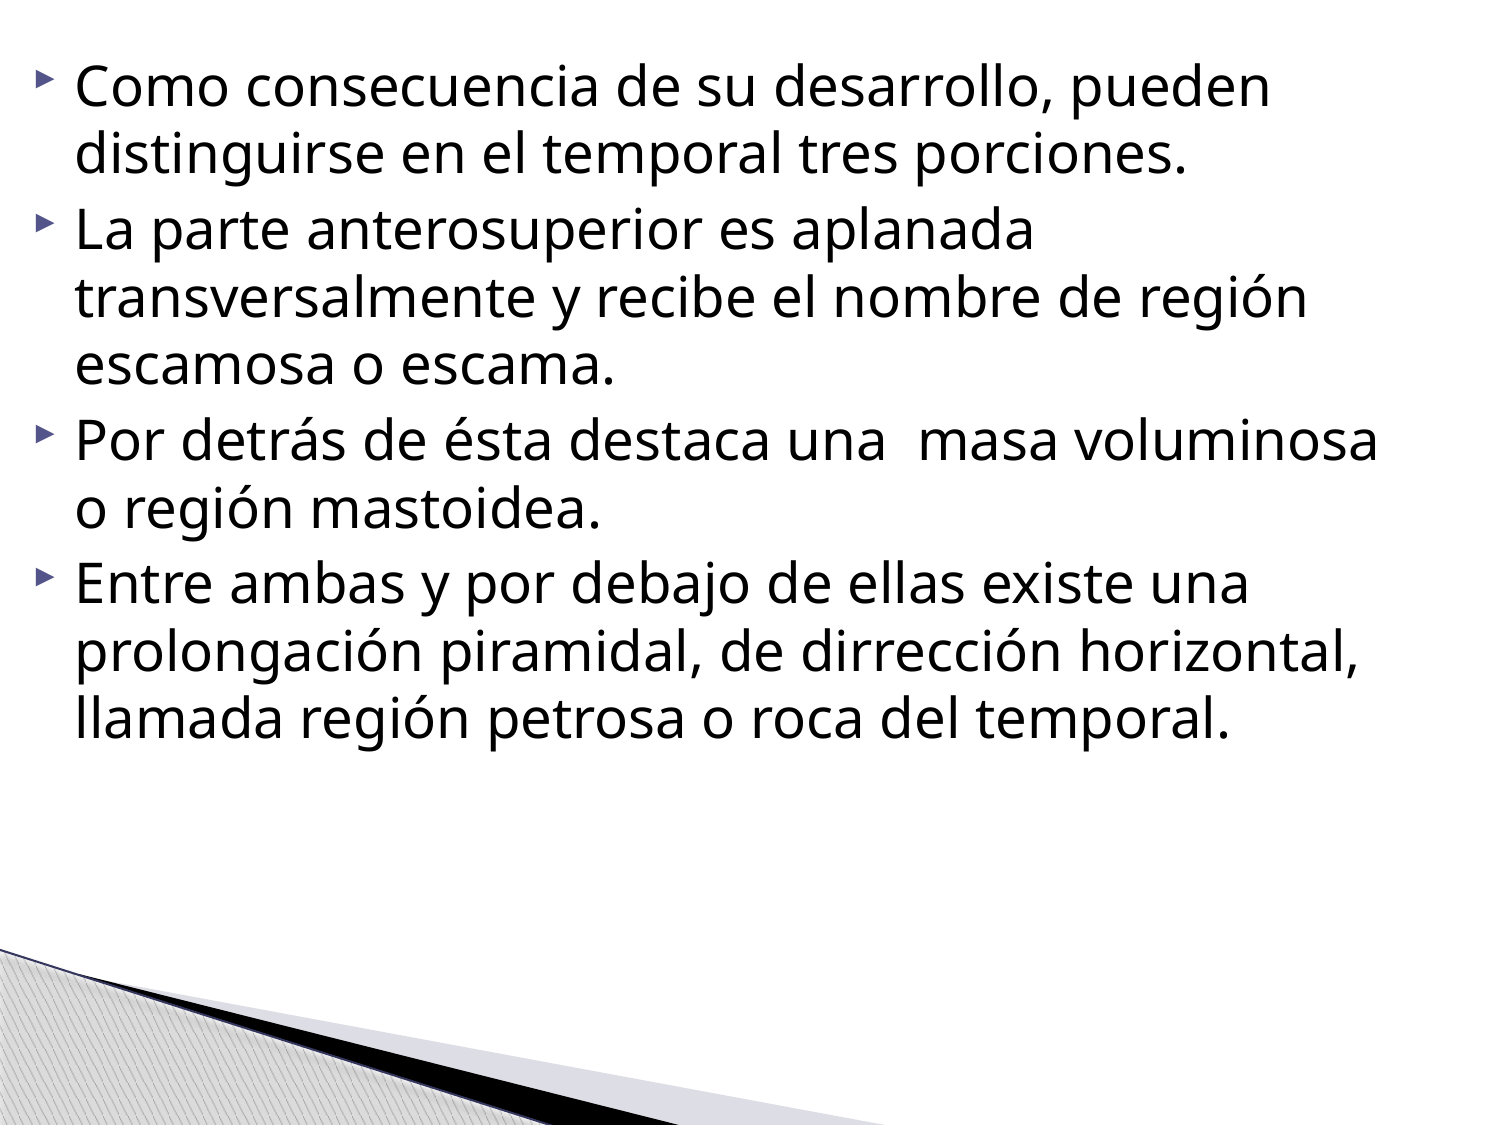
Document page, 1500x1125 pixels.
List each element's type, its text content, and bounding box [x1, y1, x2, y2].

list Como consecuencia de su desarrollo, pueden distinguirse en el temporal tres porciones. La parte anterosuperior es aplanada transversalmente y recibe el nombre de región escamosa o escama. Por detrás de ésta destaca una masa voluminosa o región mastoidea. Entre ambas y por debajo de ellas existe una prolongación piramidal, de dirrección horizontal, llamada región petrosa o roca del temporal. [0, 42, 1425, 986]
